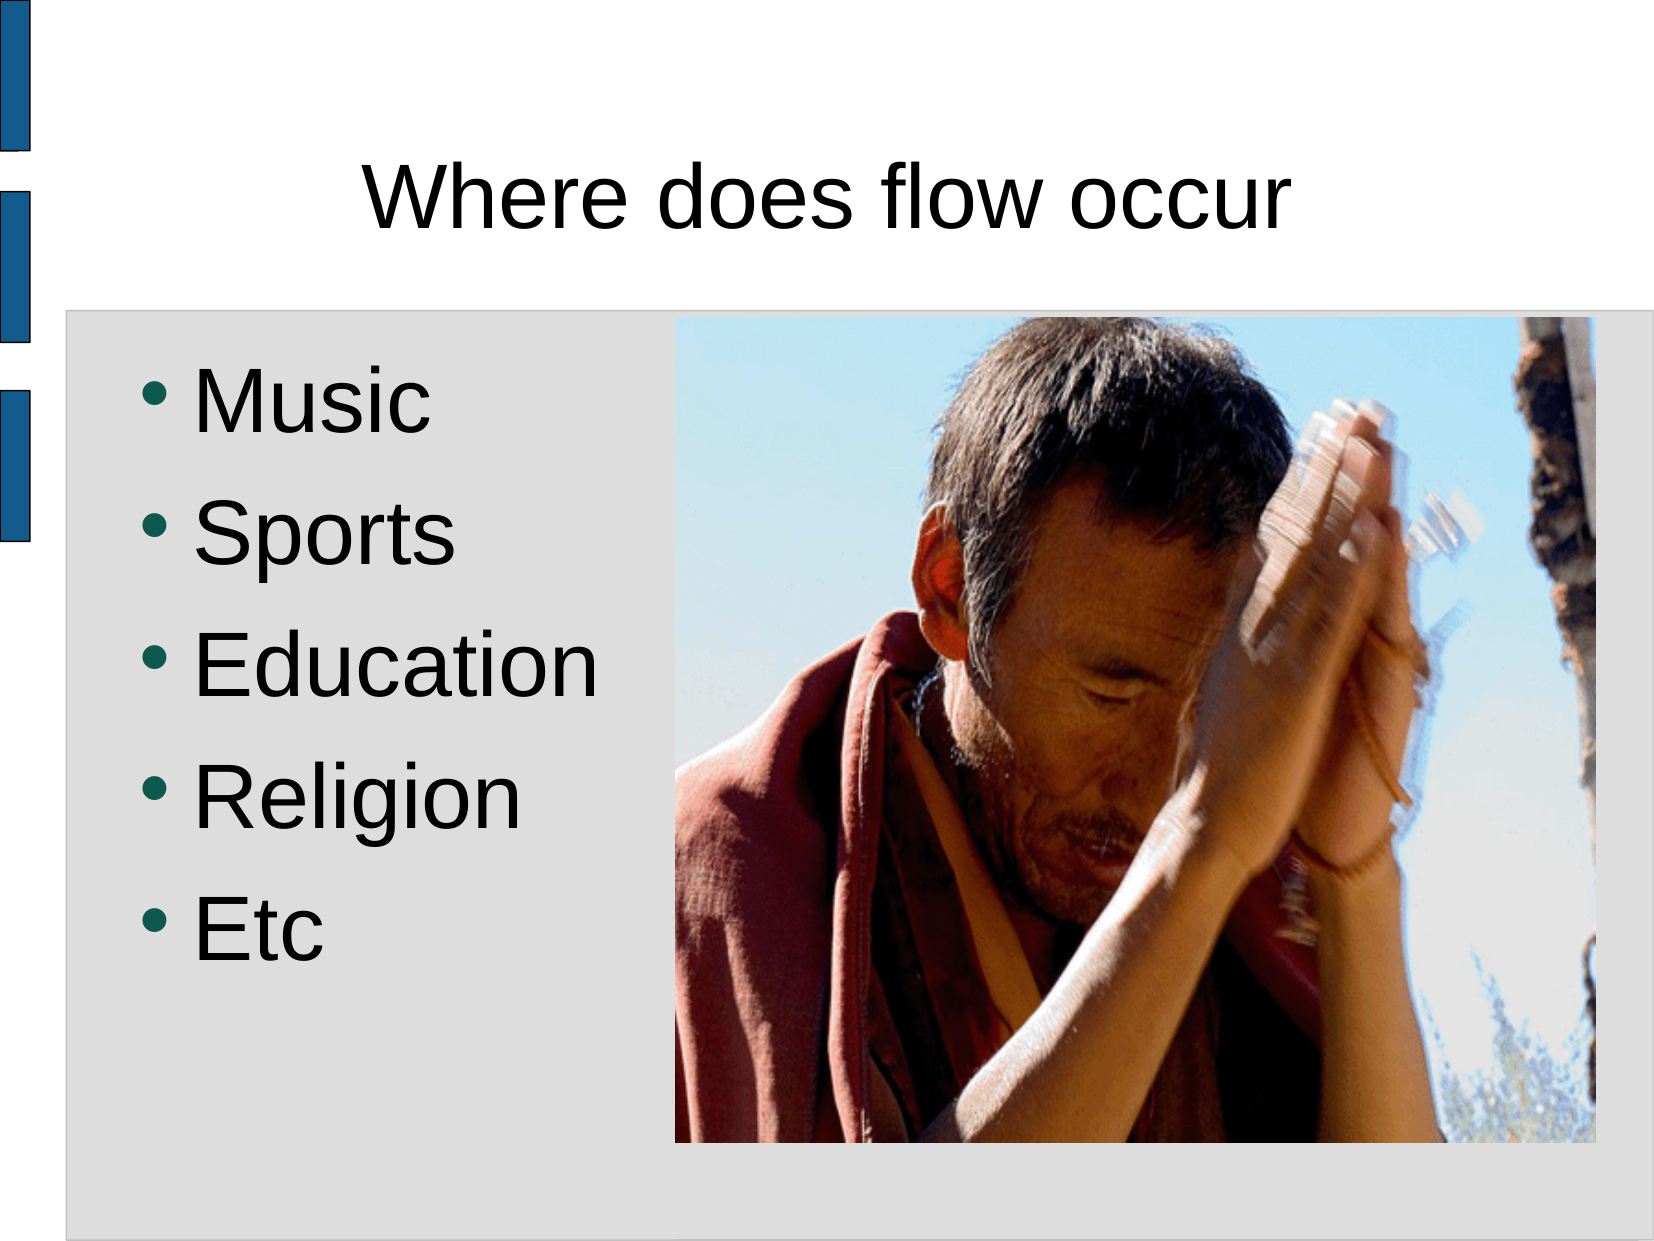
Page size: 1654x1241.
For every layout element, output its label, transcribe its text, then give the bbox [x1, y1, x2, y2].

list Music Sports Education Religion Etc [121, 344, 669, 1112]
picture [674, 317, 1596, 1143]
title Where does flow occur [121, 98, 1534, 291]
